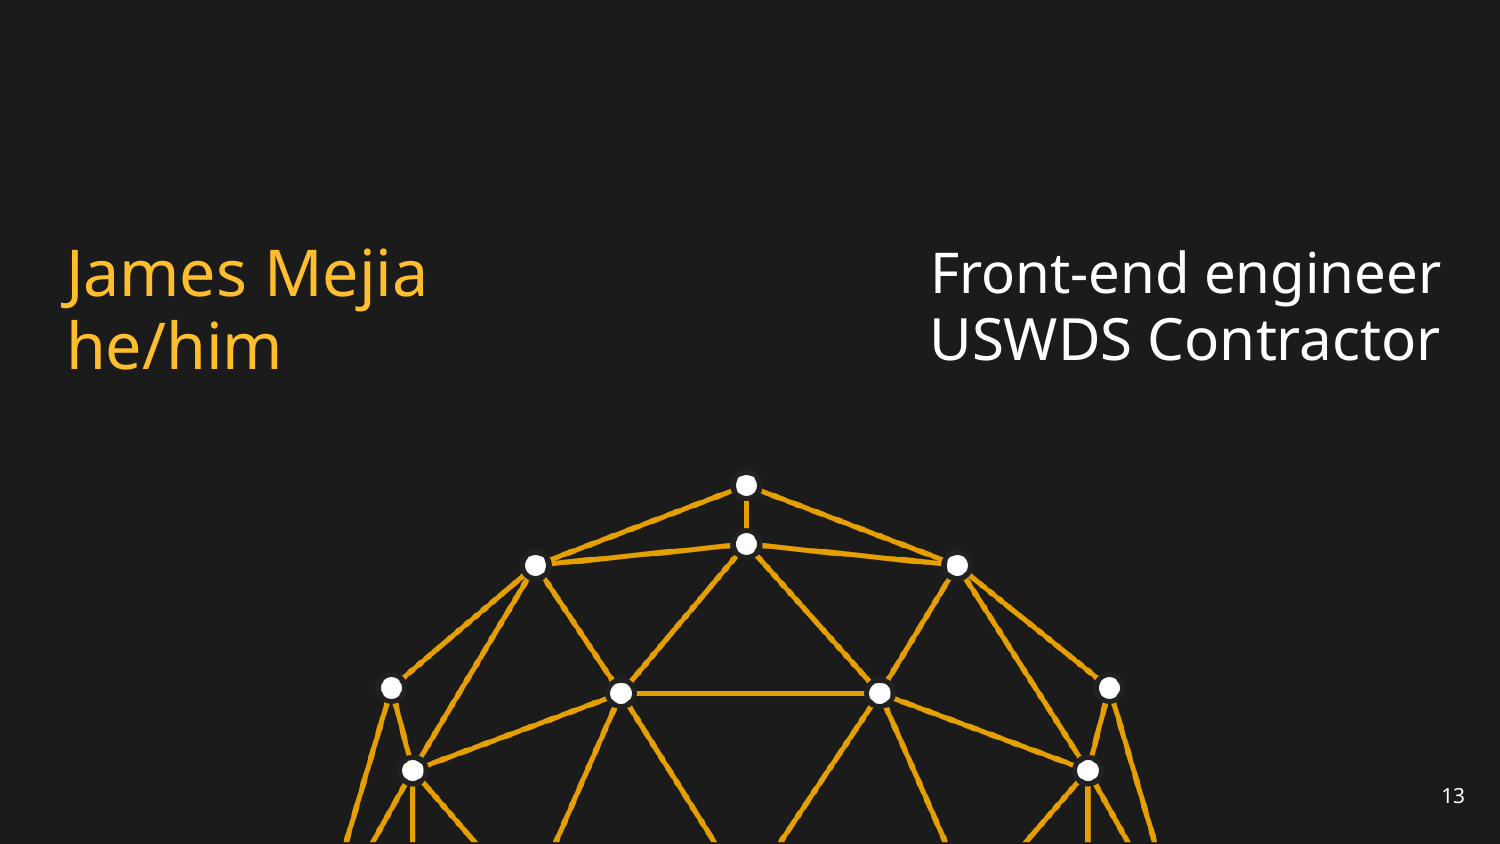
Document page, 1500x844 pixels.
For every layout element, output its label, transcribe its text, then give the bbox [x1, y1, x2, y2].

title James Mejia he/him [51, 223, 811, 399]
slide_number 13 [1389, 764, 1480, 830]
picture [327, 469, 1173, 844]
subtitle Front-end engineer USWDS Contractor [696, 227, 1457, 403]
